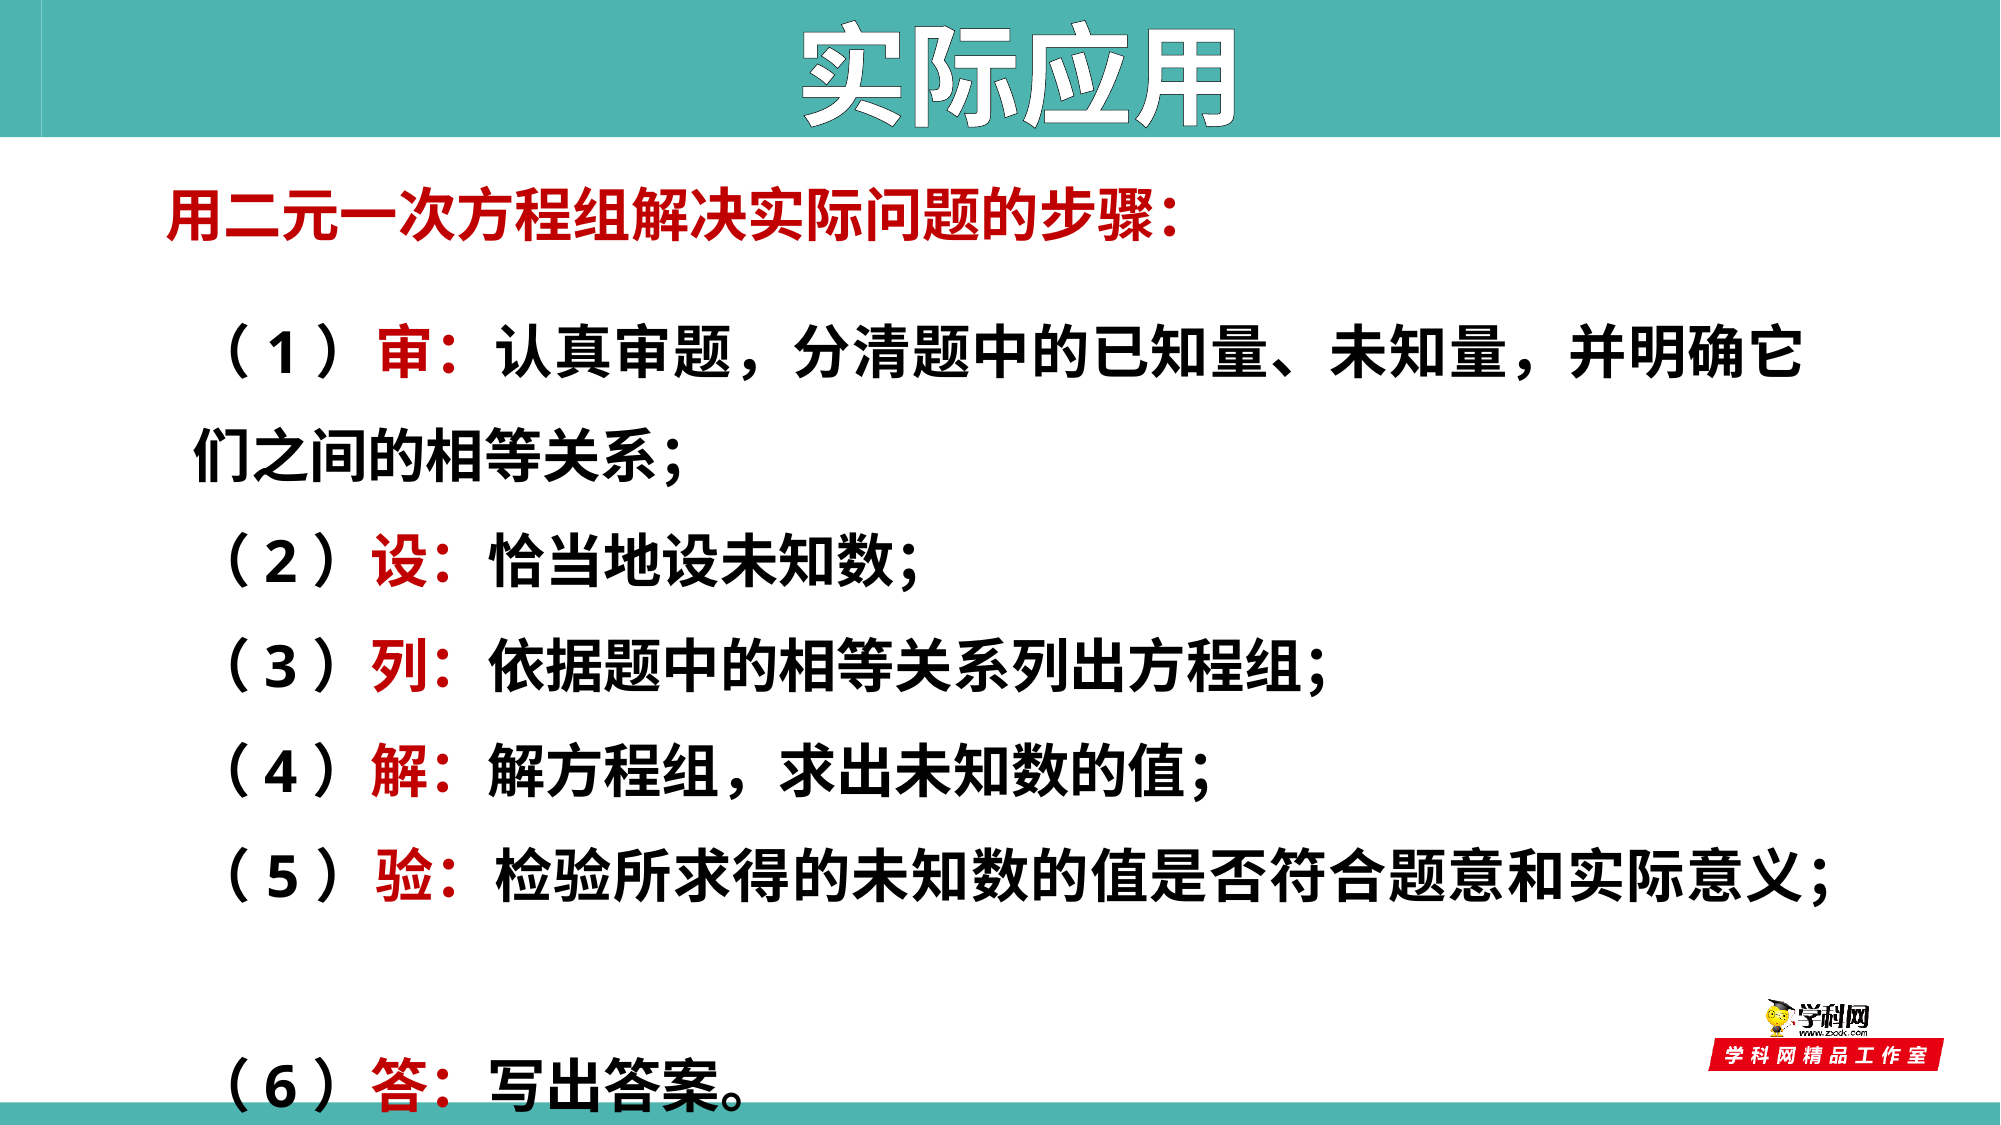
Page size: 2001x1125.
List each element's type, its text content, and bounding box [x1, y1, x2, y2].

text_box （1）审：认真审题，分清题中的已知量、未知量，并明确它们之间的相等关系； （2）设：恰当地设未知数； （3）列：依据题中的相等关系列出方程组； （4）解：解方程组，求出未知数的值； （5）验：检验所求得的未知数的值是否符合题意和实际意义； （6）答：写出答案。 [178, 272, 1822, 1125]
text_box 用二元一次方程组解决实际问题的步骤： [150, 149, 1229, 255]
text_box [0, 0, 2000, 138]
picture [1822, 999, 1869, 1037]
text_box [1822, 1100, 2000, 1125]
picture [1822, 1038, 1944, 1071]
text_box [0, 1100, 178, 1125]
